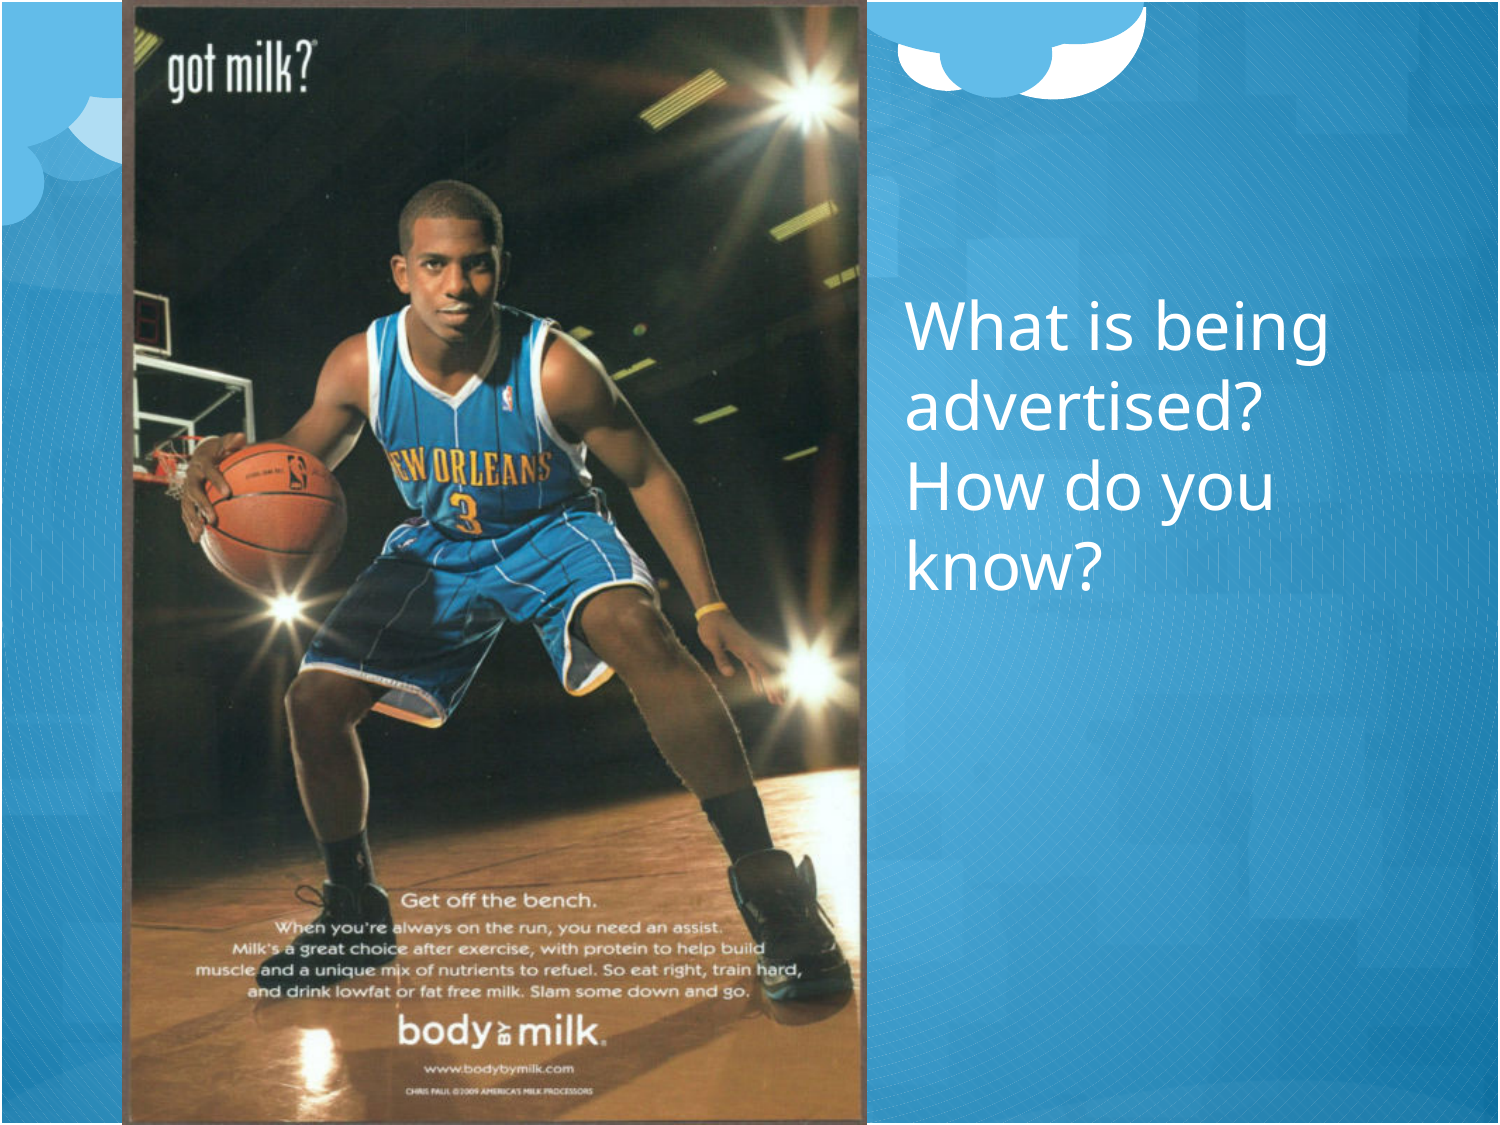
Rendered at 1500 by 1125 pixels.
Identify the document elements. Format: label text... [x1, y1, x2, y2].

text_box What is being advertised? How do you know? [889, 276, 1500, 611]
picture [2, 0, 1498, 1125]
